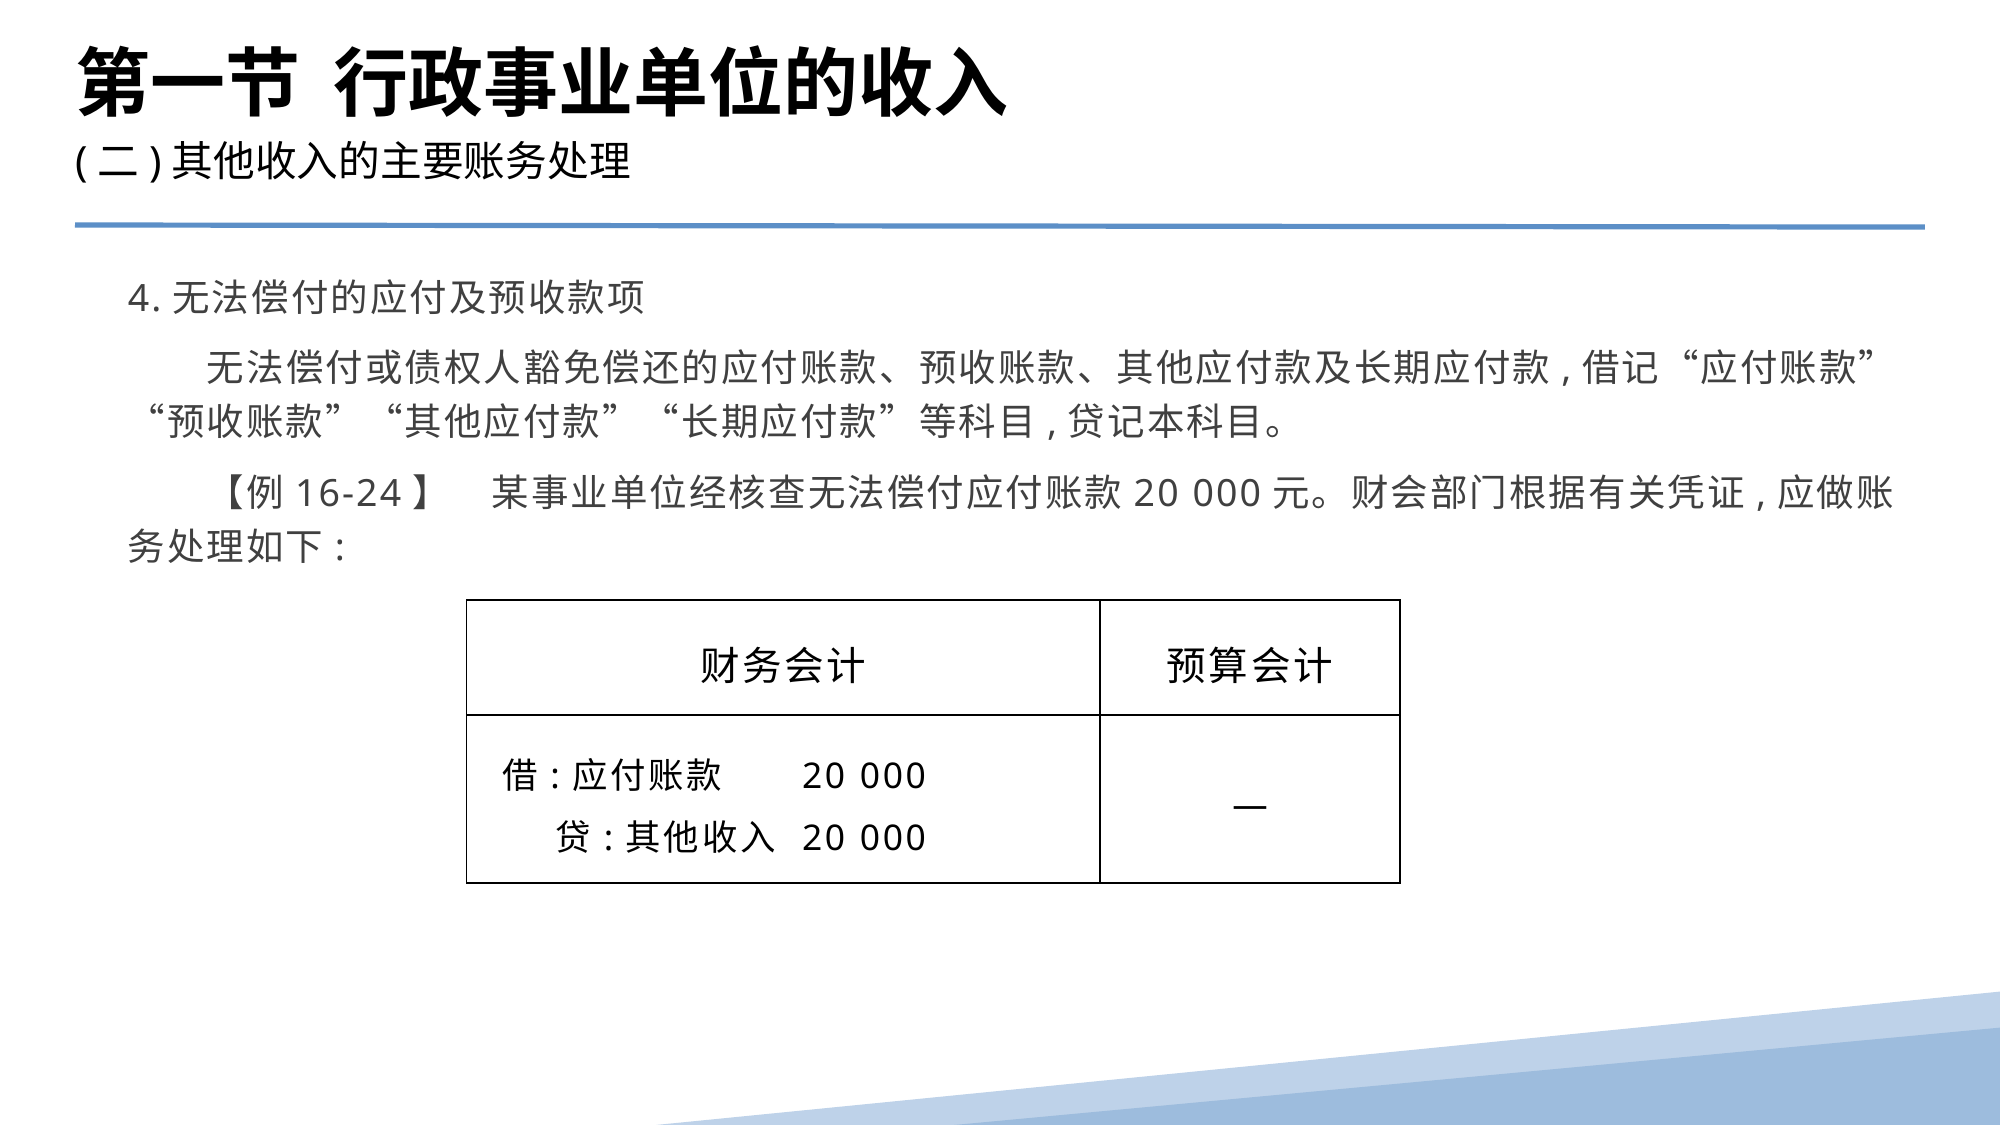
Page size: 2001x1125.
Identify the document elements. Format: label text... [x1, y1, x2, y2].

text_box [74, 224, 1925, 228]
table_header 预算会计 [1101, 601, 1399, 714]
table_header 财务会计 [467, 601, 1099, 714]
table_cell — [1101, 716, 1399, 882]
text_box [656, 991, 2000, 1125]
table_cell 借:应付账款 20 000 贷:其他收入 20 000 [467, 716, 1099, 882]
text_box 4.无法偿付的应付及预收款项 无法偿付或债权人豁免偿还的应付账款、预收账款、其他应付款及长期应付款,借记“应付账款”“预收账款”“其他应付款”“长期应付款”等科目,贷记本科目。 【例16-24】 某事业单位经核查无法偿付应付账款20 000元。财会部门根据有关凭证,应做账务处理如下: [117, 232, 1925, 601]
text_box (二)其他收入的主要账务处理 [75, 124, 1925, 200]
text_box 第一节 行政事业单位的收入 [75, 24, 1925, 124]
